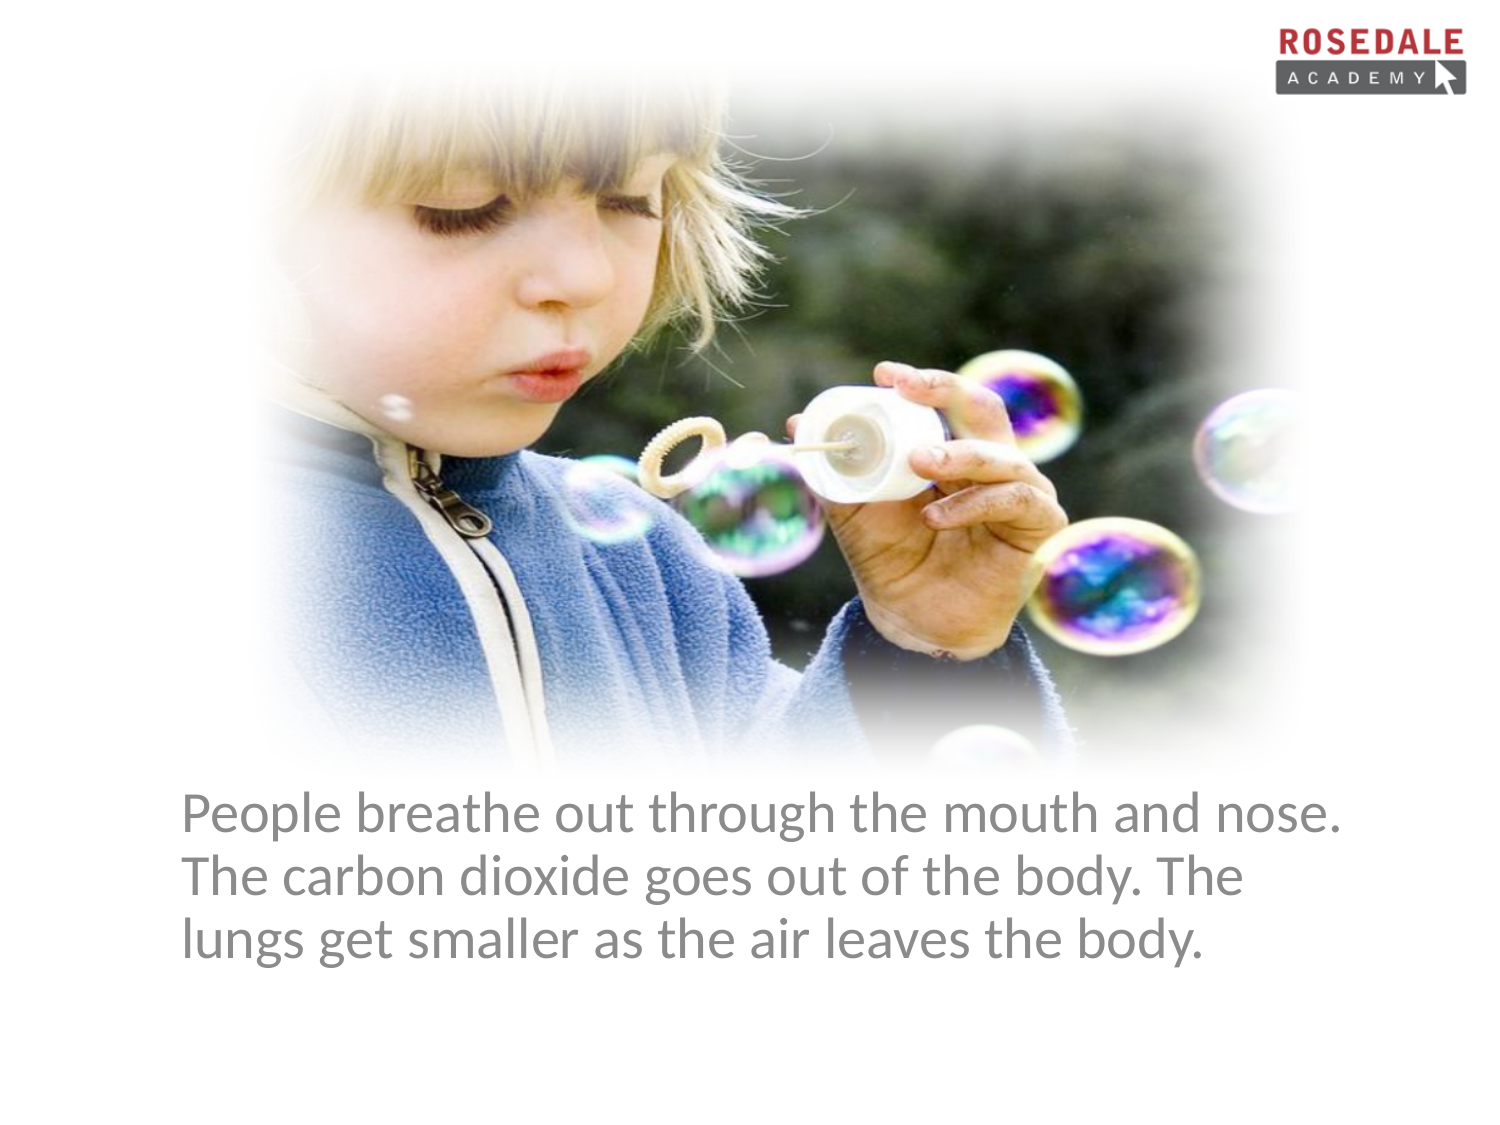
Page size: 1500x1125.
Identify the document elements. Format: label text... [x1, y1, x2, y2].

picture [241, 22, 1472, 787]
list People breathe out through the mouth and nose. The carbon dioxide goes out of the body. The lungs get smaller as the air leaves the body. [166, 775, 1371, 1106]
